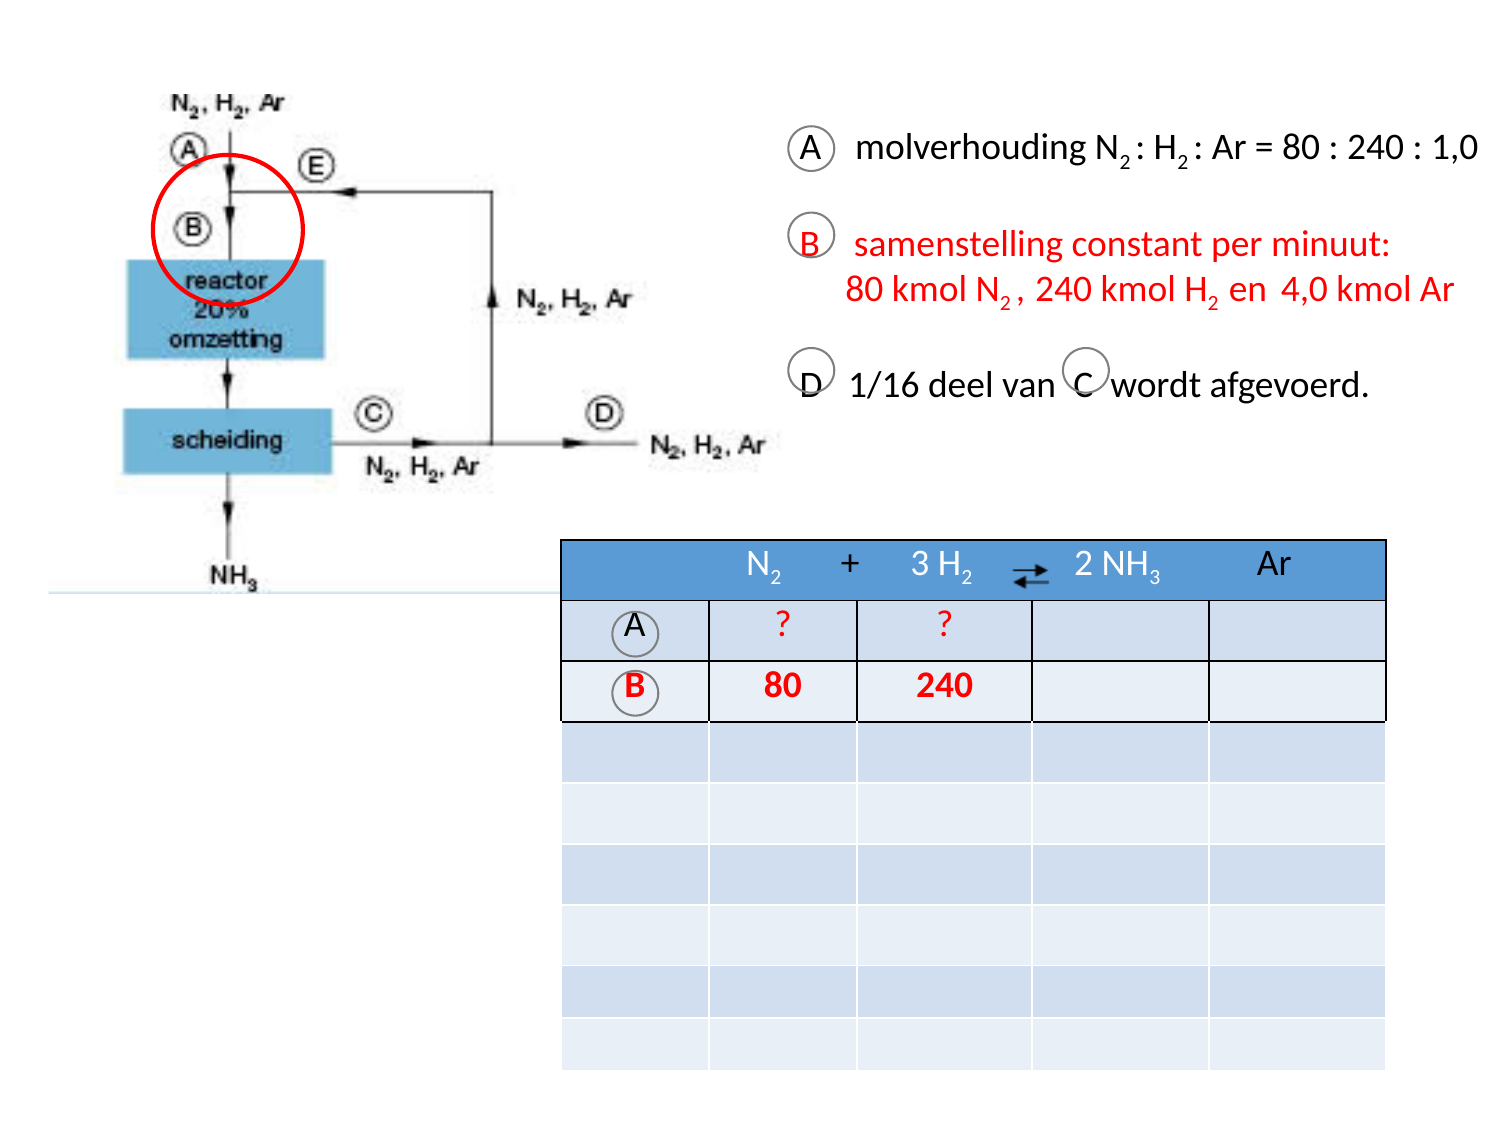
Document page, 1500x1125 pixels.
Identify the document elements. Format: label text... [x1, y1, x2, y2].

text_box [125, 70, 1500, 495]
table_cell [1210, 845, 1385, 904]
table_cell ? [710, 601, 856, 660]
table_cell [1033, 845, 1208, 904]
table_cell [1210, 601, 1385, 660]
table_cell [858, 845, 1031, 904]
table_cell [858, 1019, 1031, 1070]
table_cell [1210, 662, 1385, 721]
table_cell [1210, 1019, 1385, 1070]
table_cell A [562, 601, 708, 660]
table_cell [710, 784, 856, 843]
table_cell [1033, 966, 1208, 1017]
table_cell [858, 906, 1031, 965]
table_cell [1210, 784, 1385, 843]
table_cell [1210, 966, 1385, 1017]
table_cell ? [858, 601, 1031, 660]
table_cell [1033, 601, 1208, 660]
table_cell [710, 1019, 856, 1070]
picture [1011, 560, 1054, 594]
table_cell [710, 723, 856, 782]
table_cell [858, 723, 1031, 782]
table_cell [858, 784, 1031, 843]
table_cell [562, 906, 708, 965]
table_cell [1033, 1019, 1208, 1070]
table_cell [1033, 906, 1208, 965]
table_cell 80 [710, 662, 856, 721]
table_cell [562, 1019, 708, 1070]
table_cell B [562, 662, 708, 721]
table_cell [562, 845, 708, 904]
table_cell [1033, 723, 1208, 782]
table_cell 240 [858, 662, 1031, 721]
table_cell [562, 966, 708, 1017]
table_cell [710, 845, 856, 904]
table_cell [562, 784, 708, 843]
table_cell [1033, 662, 1208, 721]
picture [48, 93, 807, 594]
table_cell [710, 966, 856, 1017]
text_box [611, 669, 660, 717]
table_cell [1210, 723, 1385, 782]
table_header N2 + 3 H2 2 NH3 Ar [562, 541, 1385, 600]
table_cell [562, 723, 708, 782]
table_cell [1210, 906, 1385, 965]
table_cell [1033, 784, 1208, 843]
table_cell [710, 906, 856, 965]
table_cell [858, 966, 1031, 1017]
text_box [611, 610, 660, 658]
